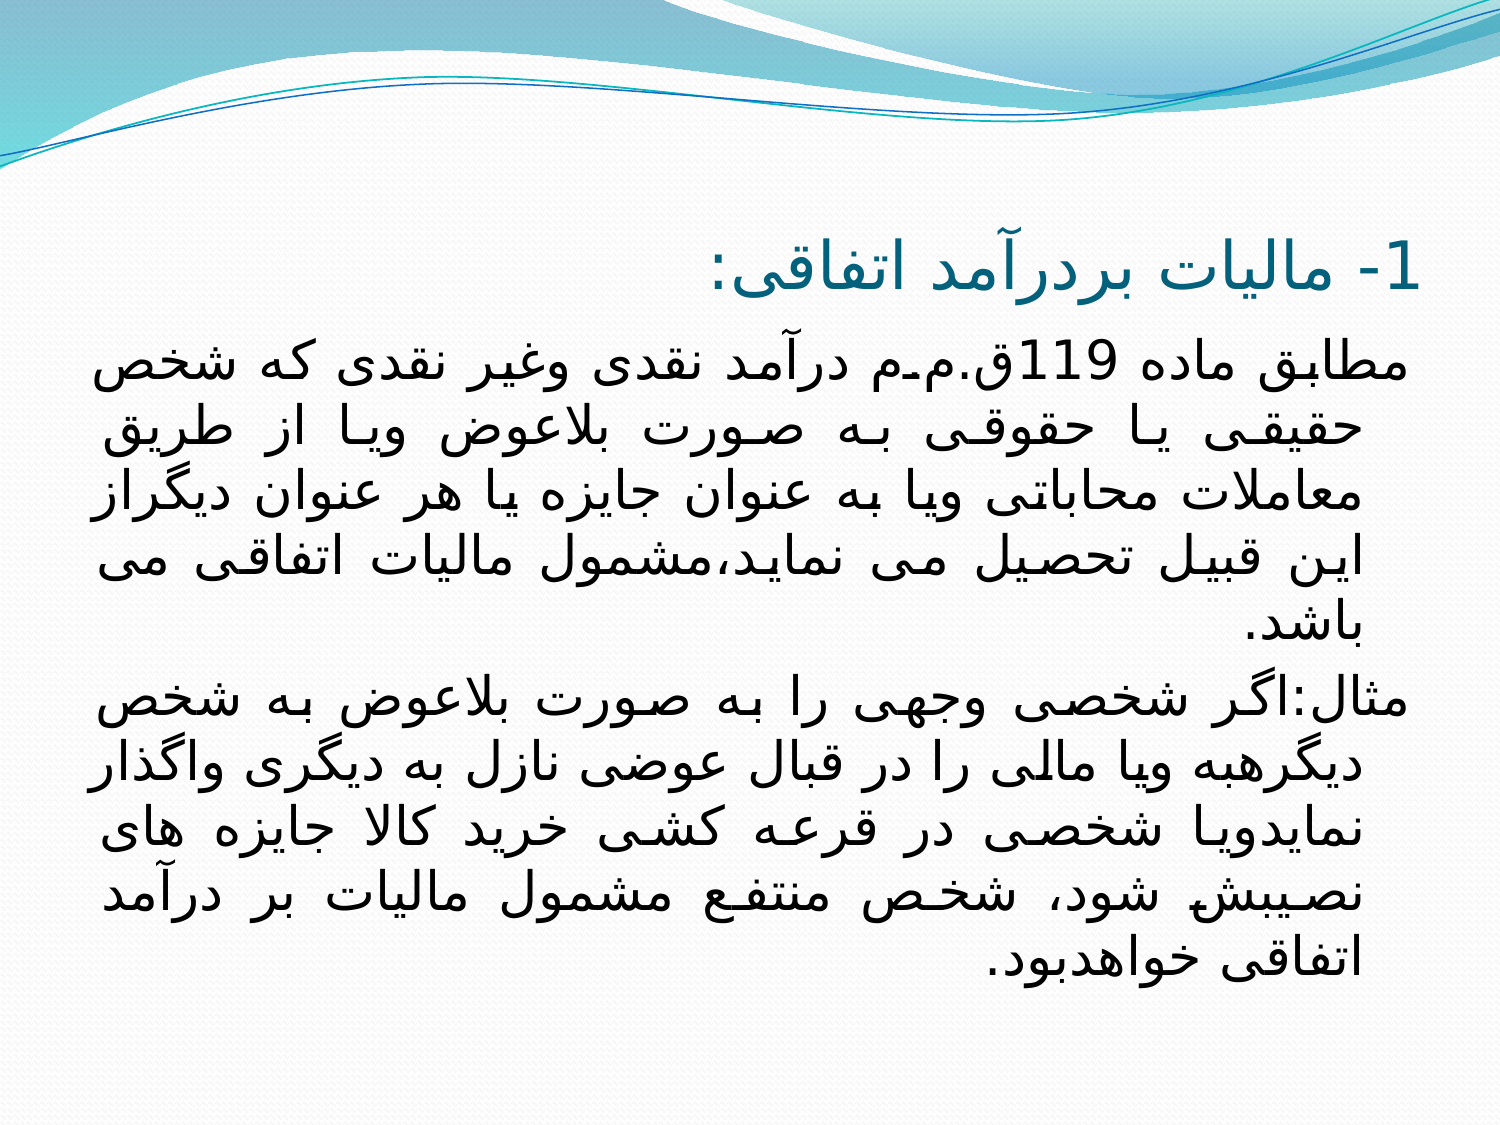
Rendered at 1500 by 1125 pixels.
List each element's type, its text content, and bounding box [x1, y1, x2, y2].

title 1- مالیات بردرآمد اتفاقی: [75, 115, 1425, 303]
list مطابق ماده 119ق.م.م درآمد نقدی وغیر نقدی که شخص حقیقی یا حقوقی به صورت بلاعوض ویا از طریق معاملات محاباتی ویا به عنوان جایزه یا هر عنوان دیگراز این قبیل تحصیل می نماید،مشمول مالیات اتفاقی می باشد. مثال:اگر شخصی وجهی را به صورت بلاعوض به شخص دیگرهبه ویا مالی را در قبال عوضی نازل به دیگری واگذار نمایدویا شخصی در قرعه کشی خرید کالا جایزه های نصیبش شود، شخص منتفع مشمول مالیات بر درآمد اتفاقی خواهدبود. [75, 317, 1425, 1038]
